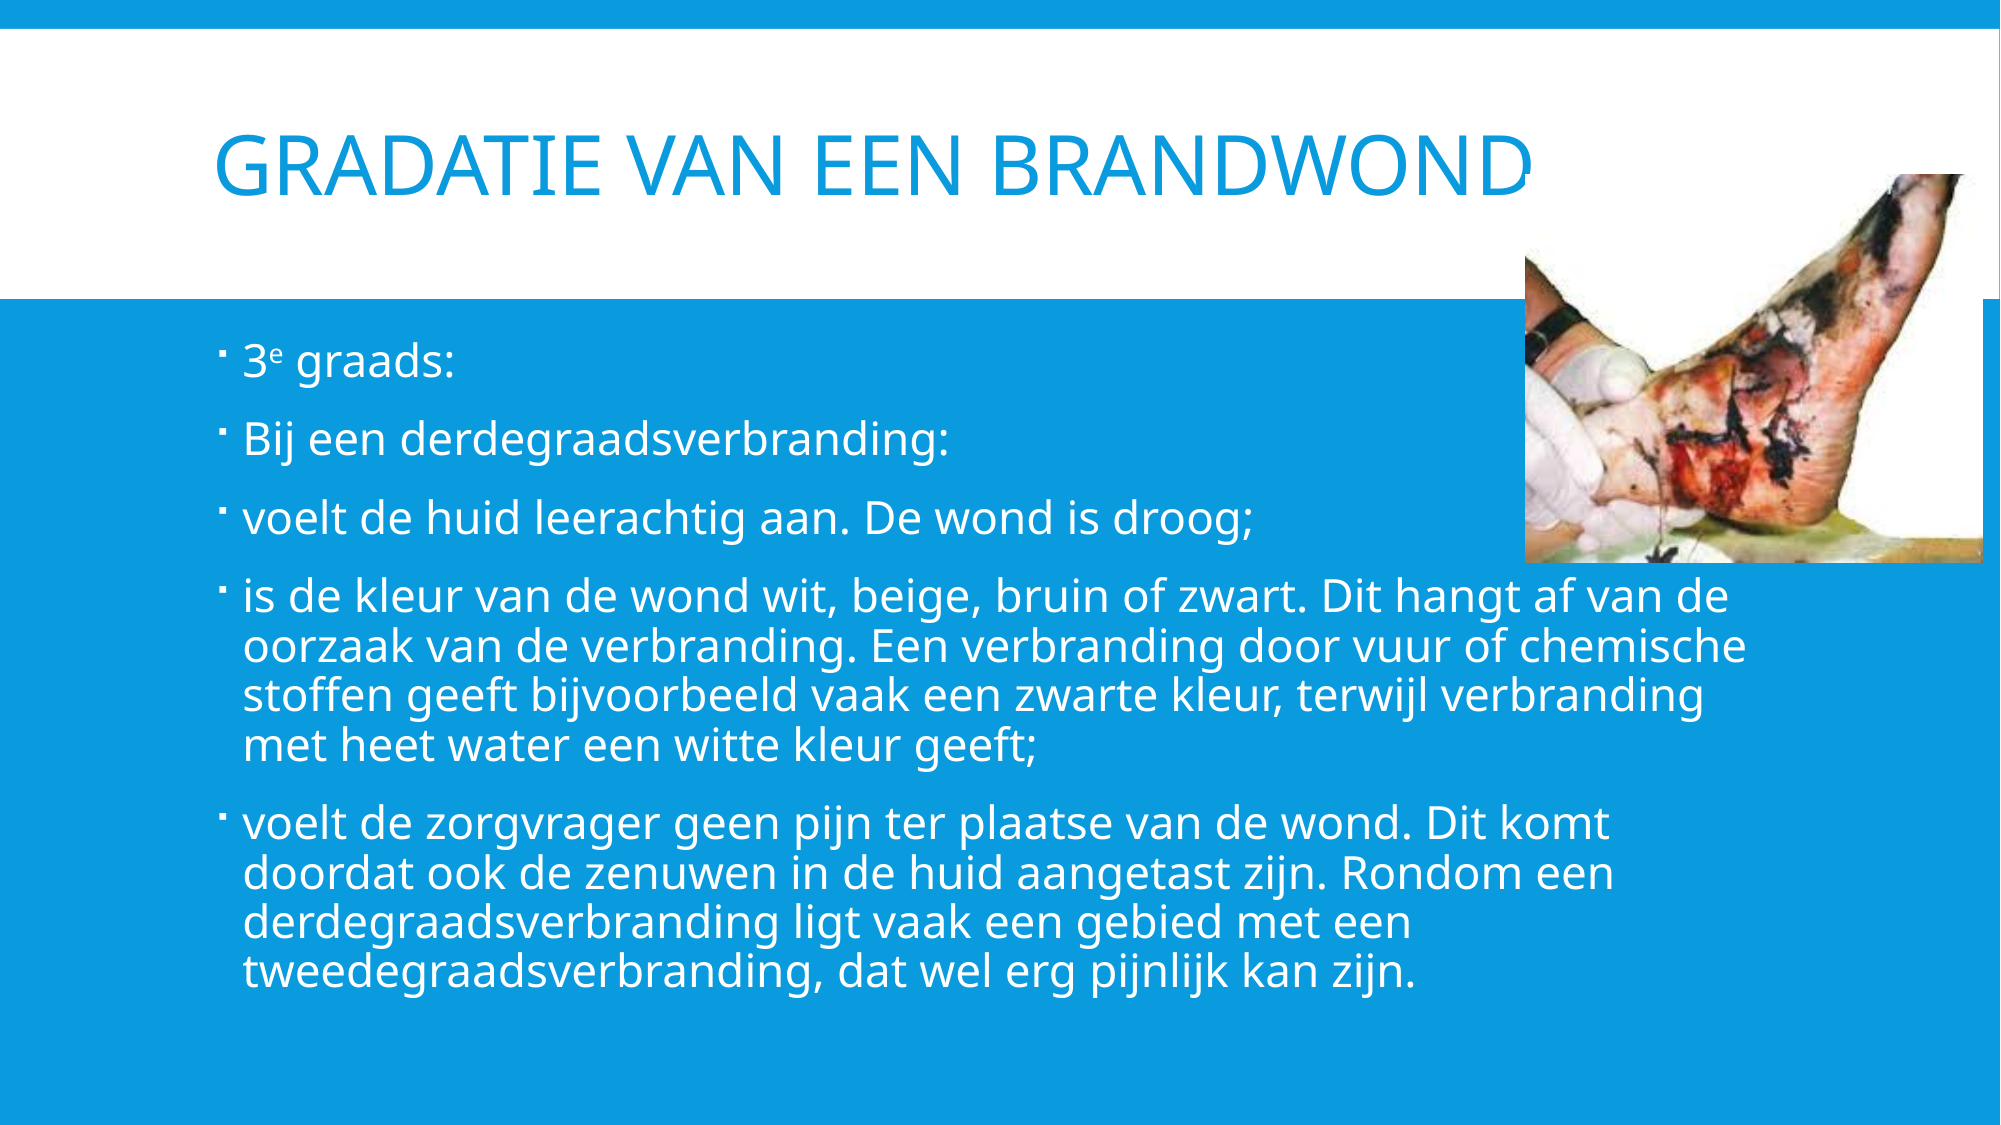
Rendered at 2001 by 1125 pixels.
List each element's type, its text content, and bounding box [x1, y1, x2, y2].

picture [1524, 173, 1983, 562]
title Gradatie van een brandwond [197, 46, 1803, 295]
list 3e graads: Bij een derdegraadsverbranding: voelt de huid leerachtig aan. De wond is droog; is de kleur van de wond wit, beige, bruin of zwart. Dit hangt af van de oorzaak van de verbranding. Een verbranding door vuur of chemische stoffen geeft bijvoorbeeld vaak een zwarte kleur, terwijl verbranding met heet water een witte kleur geeft; voelt de zorgvrager geen pijn ter plaatse van de wond. Dit komt doordat ook de zenuwen in de huid aangetast zijn. Rondom een derdegraadsverbranding ligt vaak een gebied met een tweedegraadsverbranding, dat wel erg pijnlijk kan zijn. [197, 329, 1803, 1020]
